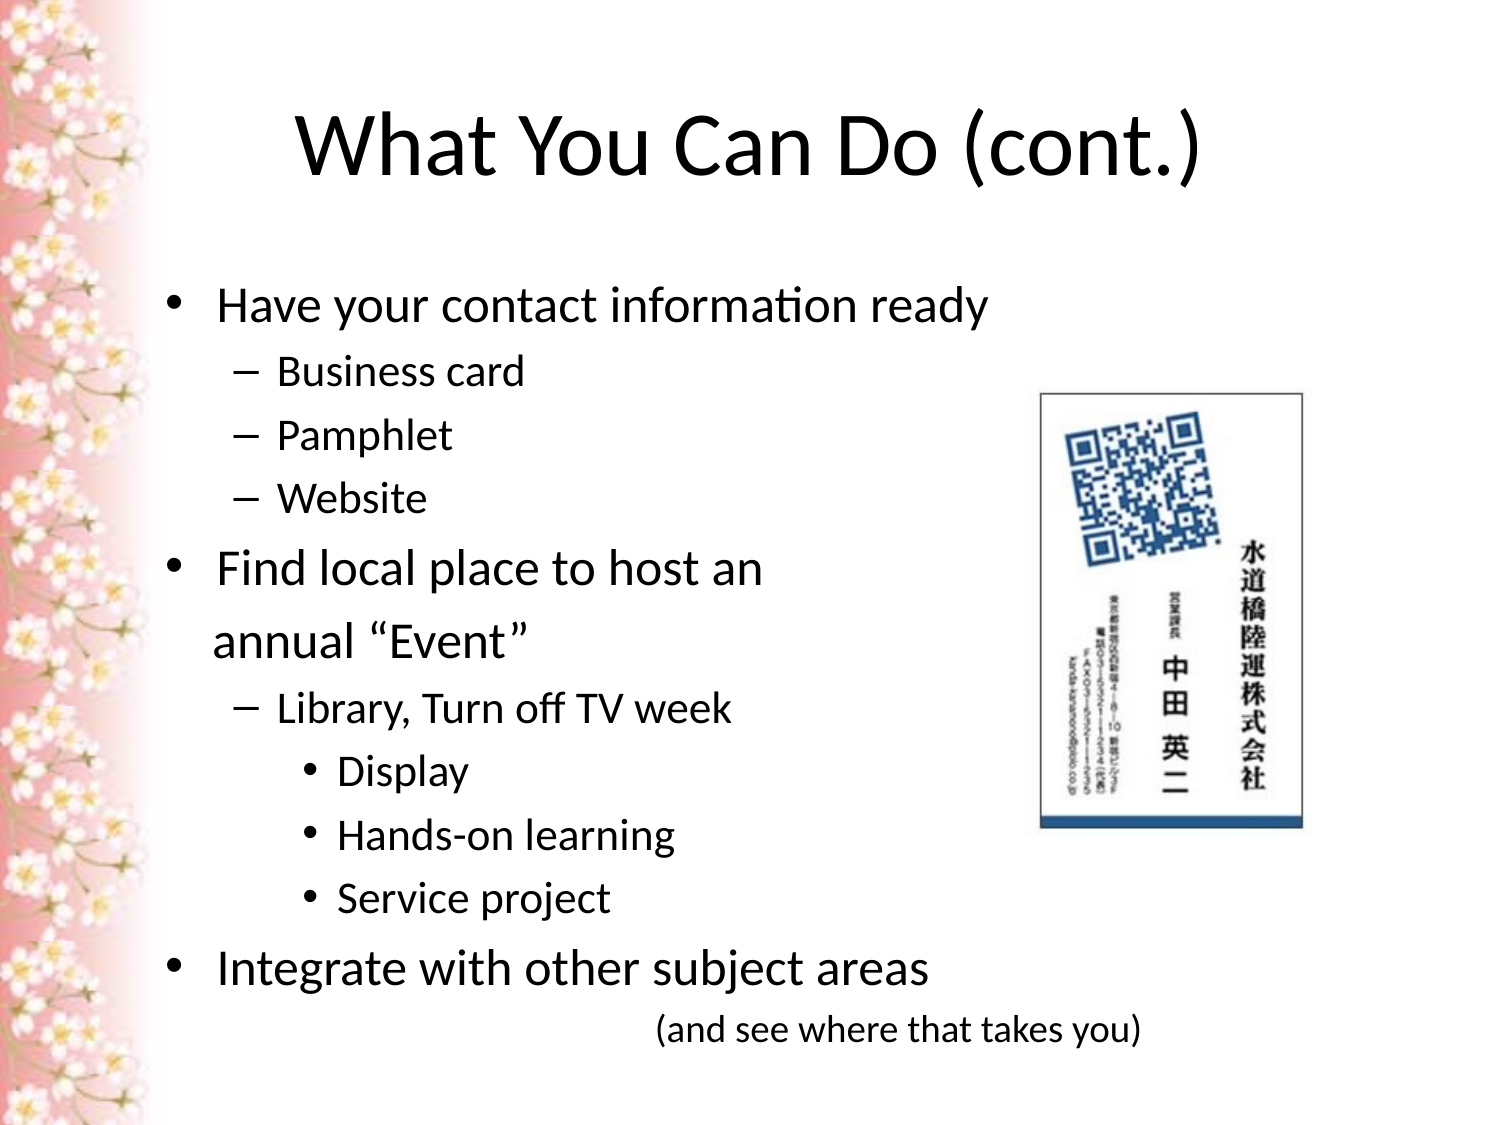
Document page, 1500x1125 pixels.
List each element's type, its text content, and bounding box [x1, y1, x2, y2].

picture [0, 0, 1500, 1125]
list Have your contact information ready Business card Pamphlet Website Find local place to host an annual “Event” Library, Turn off TV week Display Hands-on learning Service project Integrate with other subject areas (and see where that takes you) [150, 262, 1375, 1063]
title What You Can Do (cont.) [75, 45, 1425, 233]
